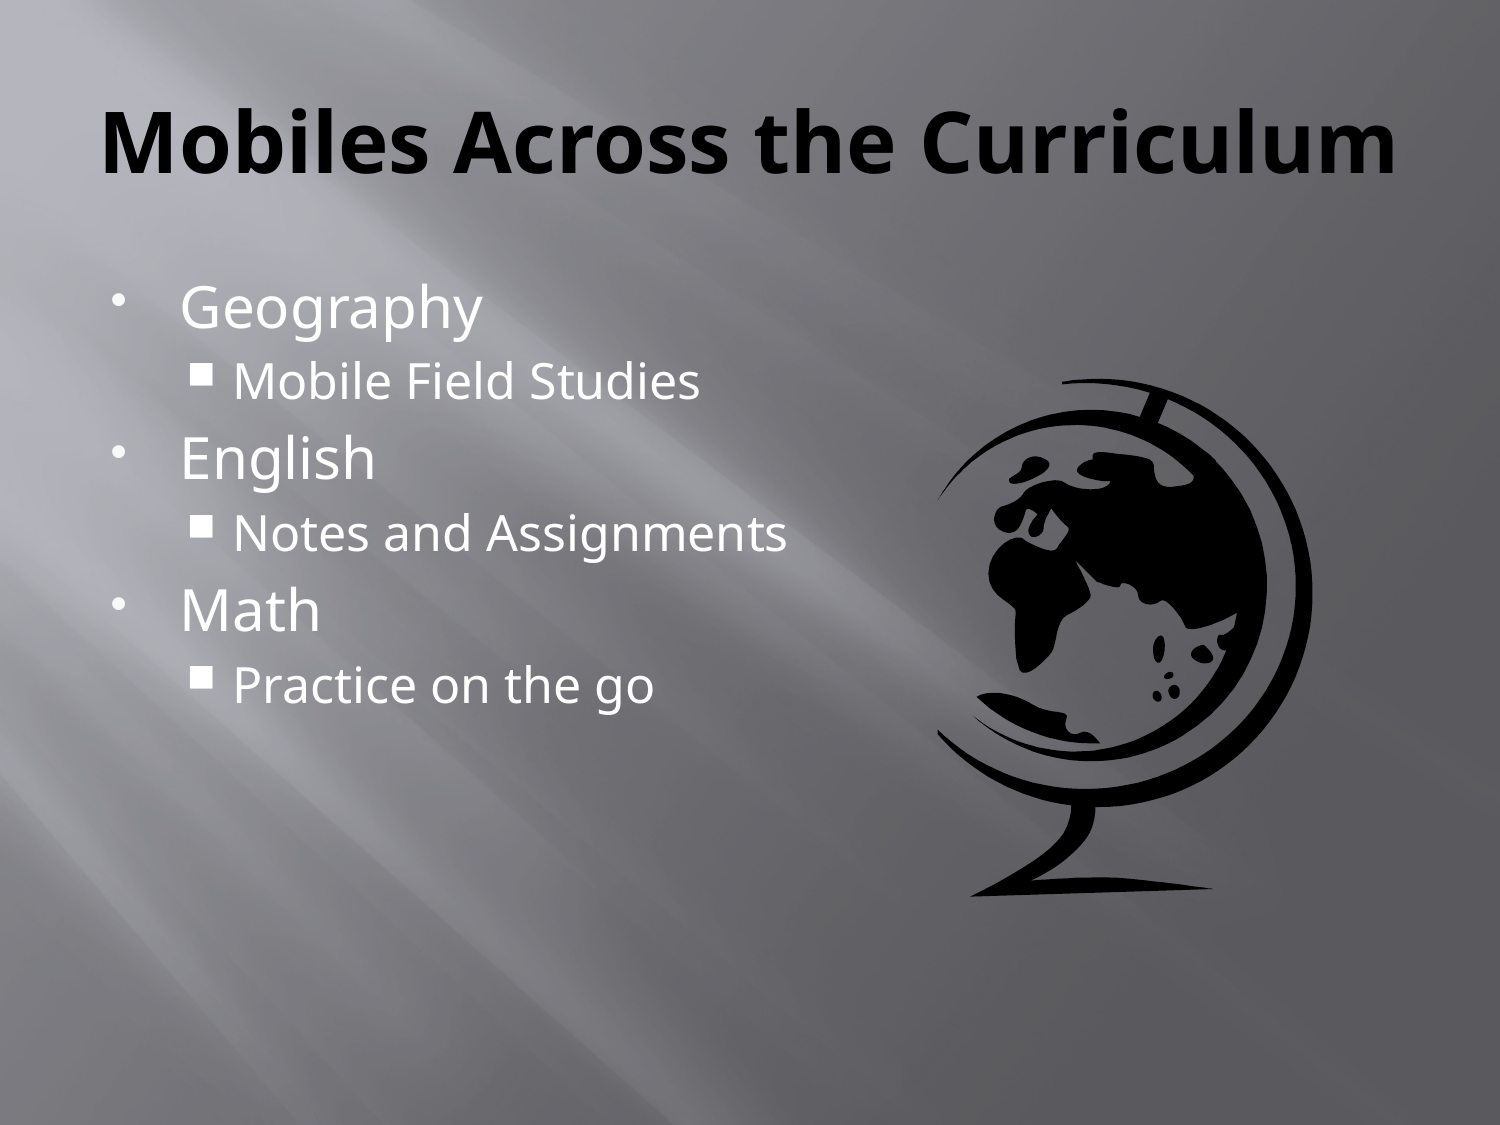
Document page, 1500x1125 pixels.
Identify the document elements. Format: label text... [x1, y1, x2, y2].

title Mobiles Across the Curriculum [75, 45, 1425, 233]
picture [937, 378, 1313, 897]
list Geography Mobile Field Studies English Notes and Assignments Math Practice on the go [75, 262, 1425, 1035]
